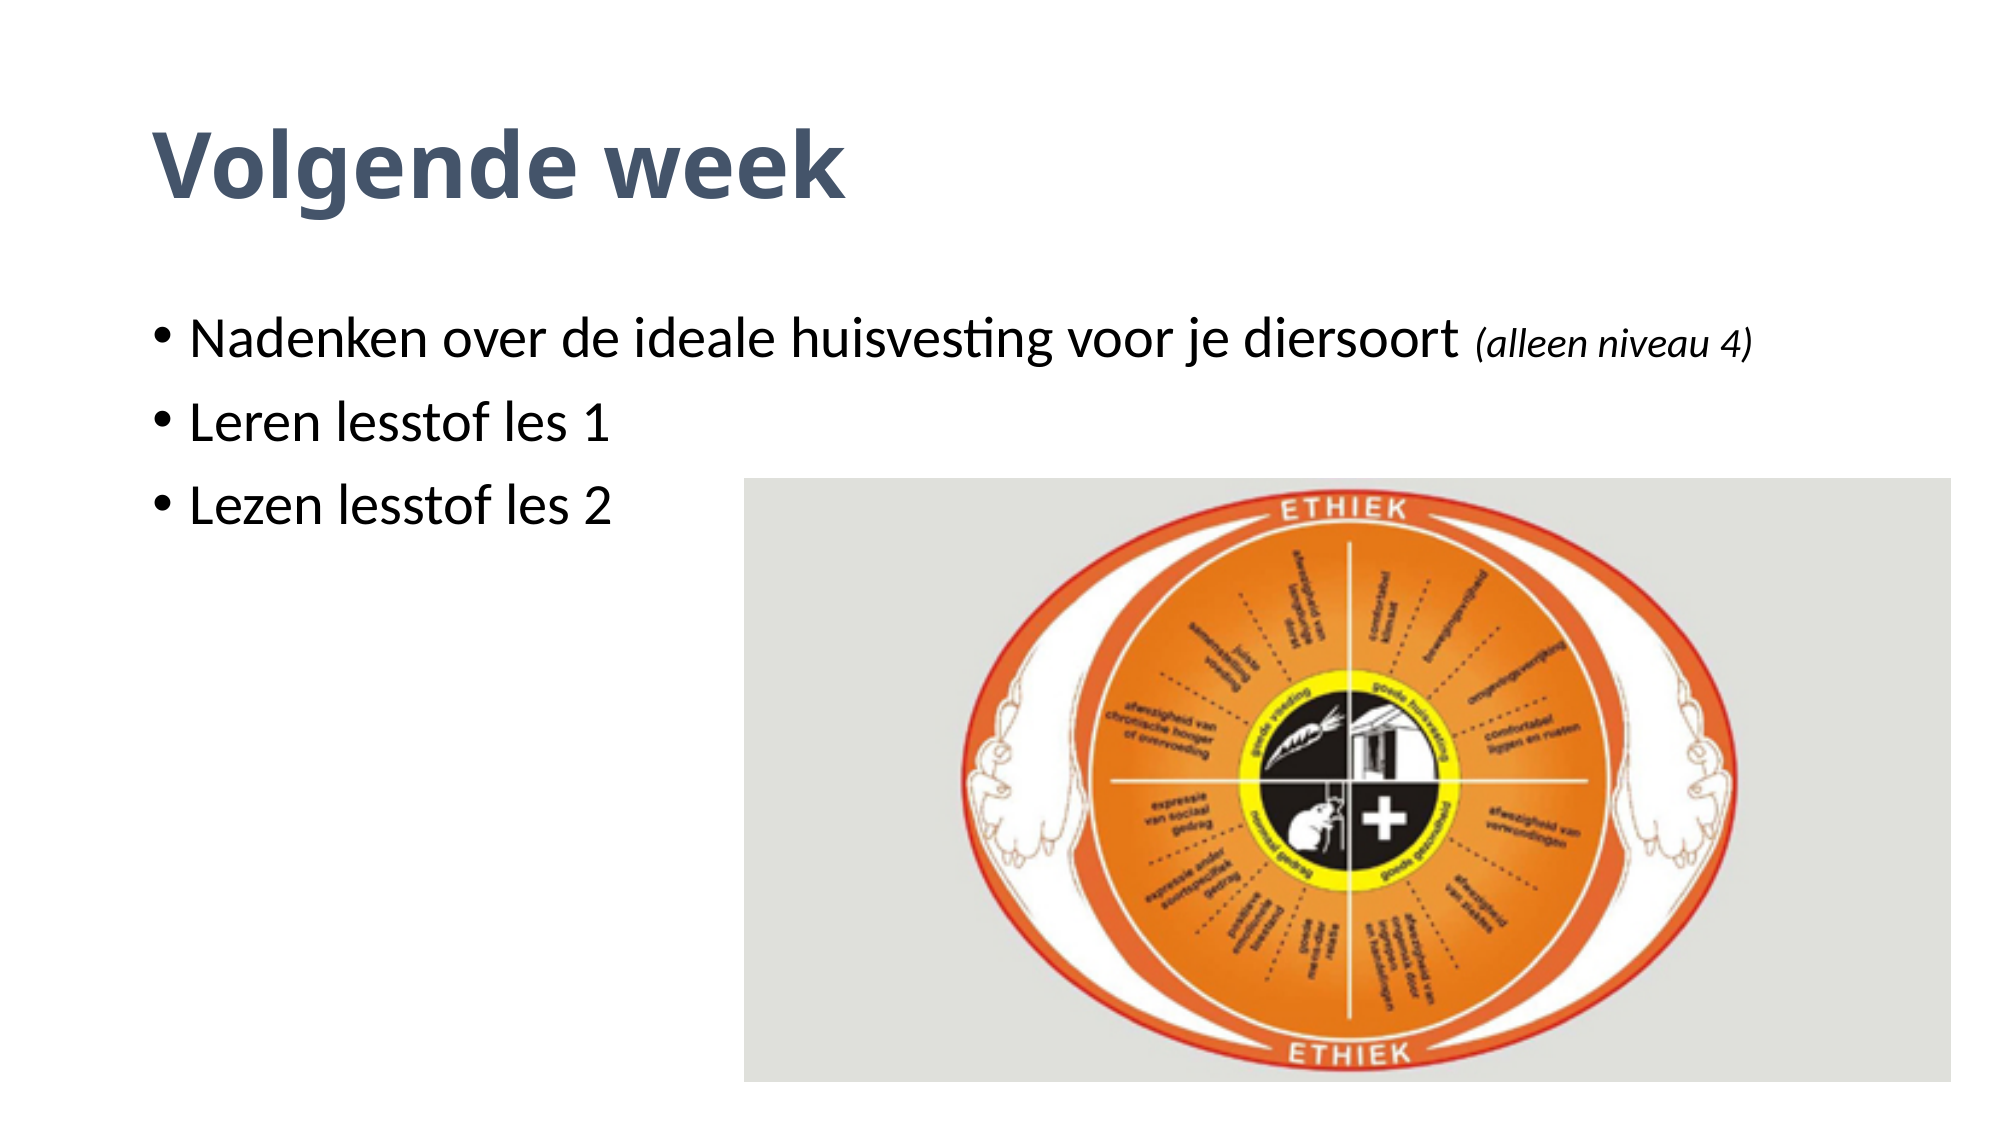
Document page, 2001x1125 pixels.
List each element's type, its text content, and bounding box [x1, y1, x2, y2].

picture [743, 478, 1951, 1082]
list Nadenken over de ideale huisvesting voor je diersoort (alleen niveau 4) Leren lesstof les 1 Lezen lesstof les 2 [137, 299, 1863, 1014]
title Volgende week [137, 59, 1863, 278]
